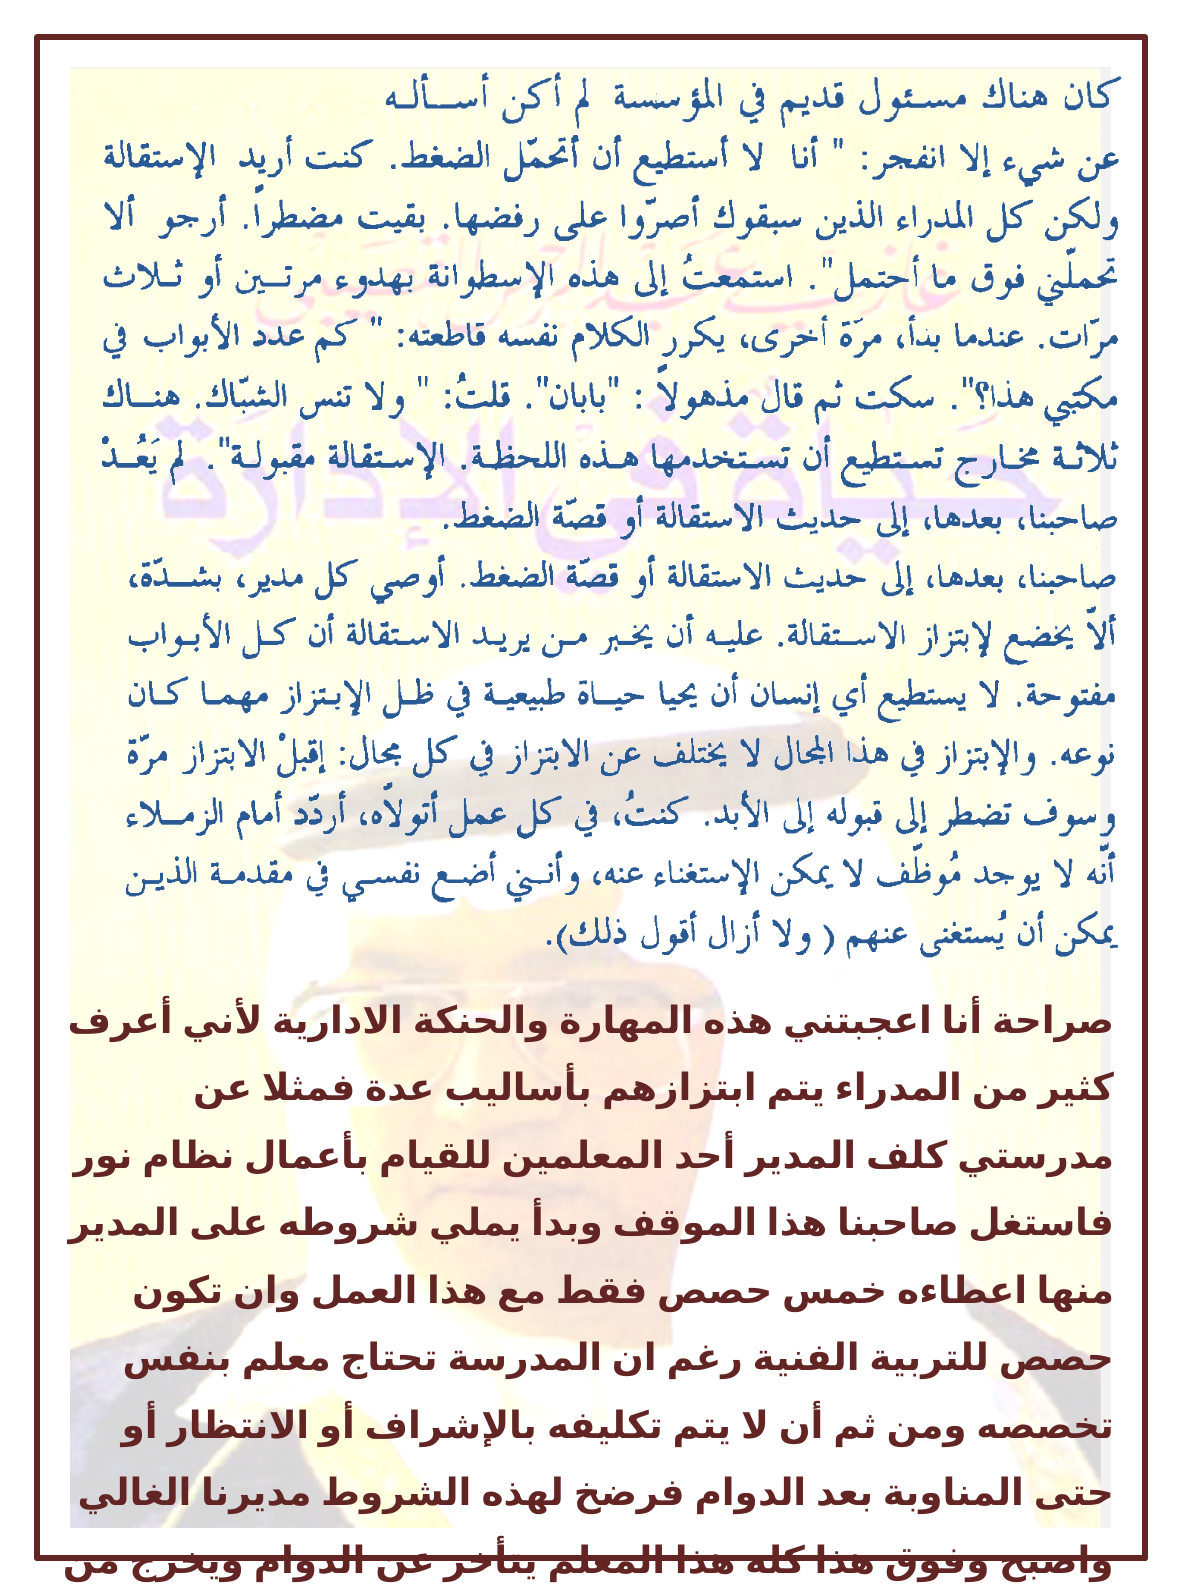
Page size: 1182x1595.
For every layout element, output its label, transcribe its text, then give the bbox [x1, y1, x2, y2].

text_box صراحة أنا اعجبتني هذه المهارة والحنكة الادارية لأني أعرف كثير من المدراء يتم ابتزازهم بأساليب عدة فمثلا عن مدرستي كلف المدير أحد المعلمين للقيام بأعمال نظام نور فاستغل صاحبنا هذا الموقف وبدأ يملي شروطه على المدير منها اعطاءه خمس حصص فقط مع هذا العمل وان تكون حصص للتربية الفنية رغم ان المدرسة تحتاج معلم بنفس تخصصه ومن ثم أن لا يتم تكليفه بالإشراف أو الانتظار أو حتى المناوبة بعد الدوام فرضخ لهذه الشروط مديرنا الغالي واصبح وفوق هذا كله هذا المعلم يتأخر عن الدوام ويخرج من المدرسة ومديرنا ساكت ولا ينطق بكلمة وسبب ذلك اشكاليات كبيرة وصدق القصيبي عندما قال اقبل الابتزاز مرة وسوف تضطر الى قبوله الى الابد [36, 1569, 1130, 1595]
picture [33, 34, 1148, 1561]
